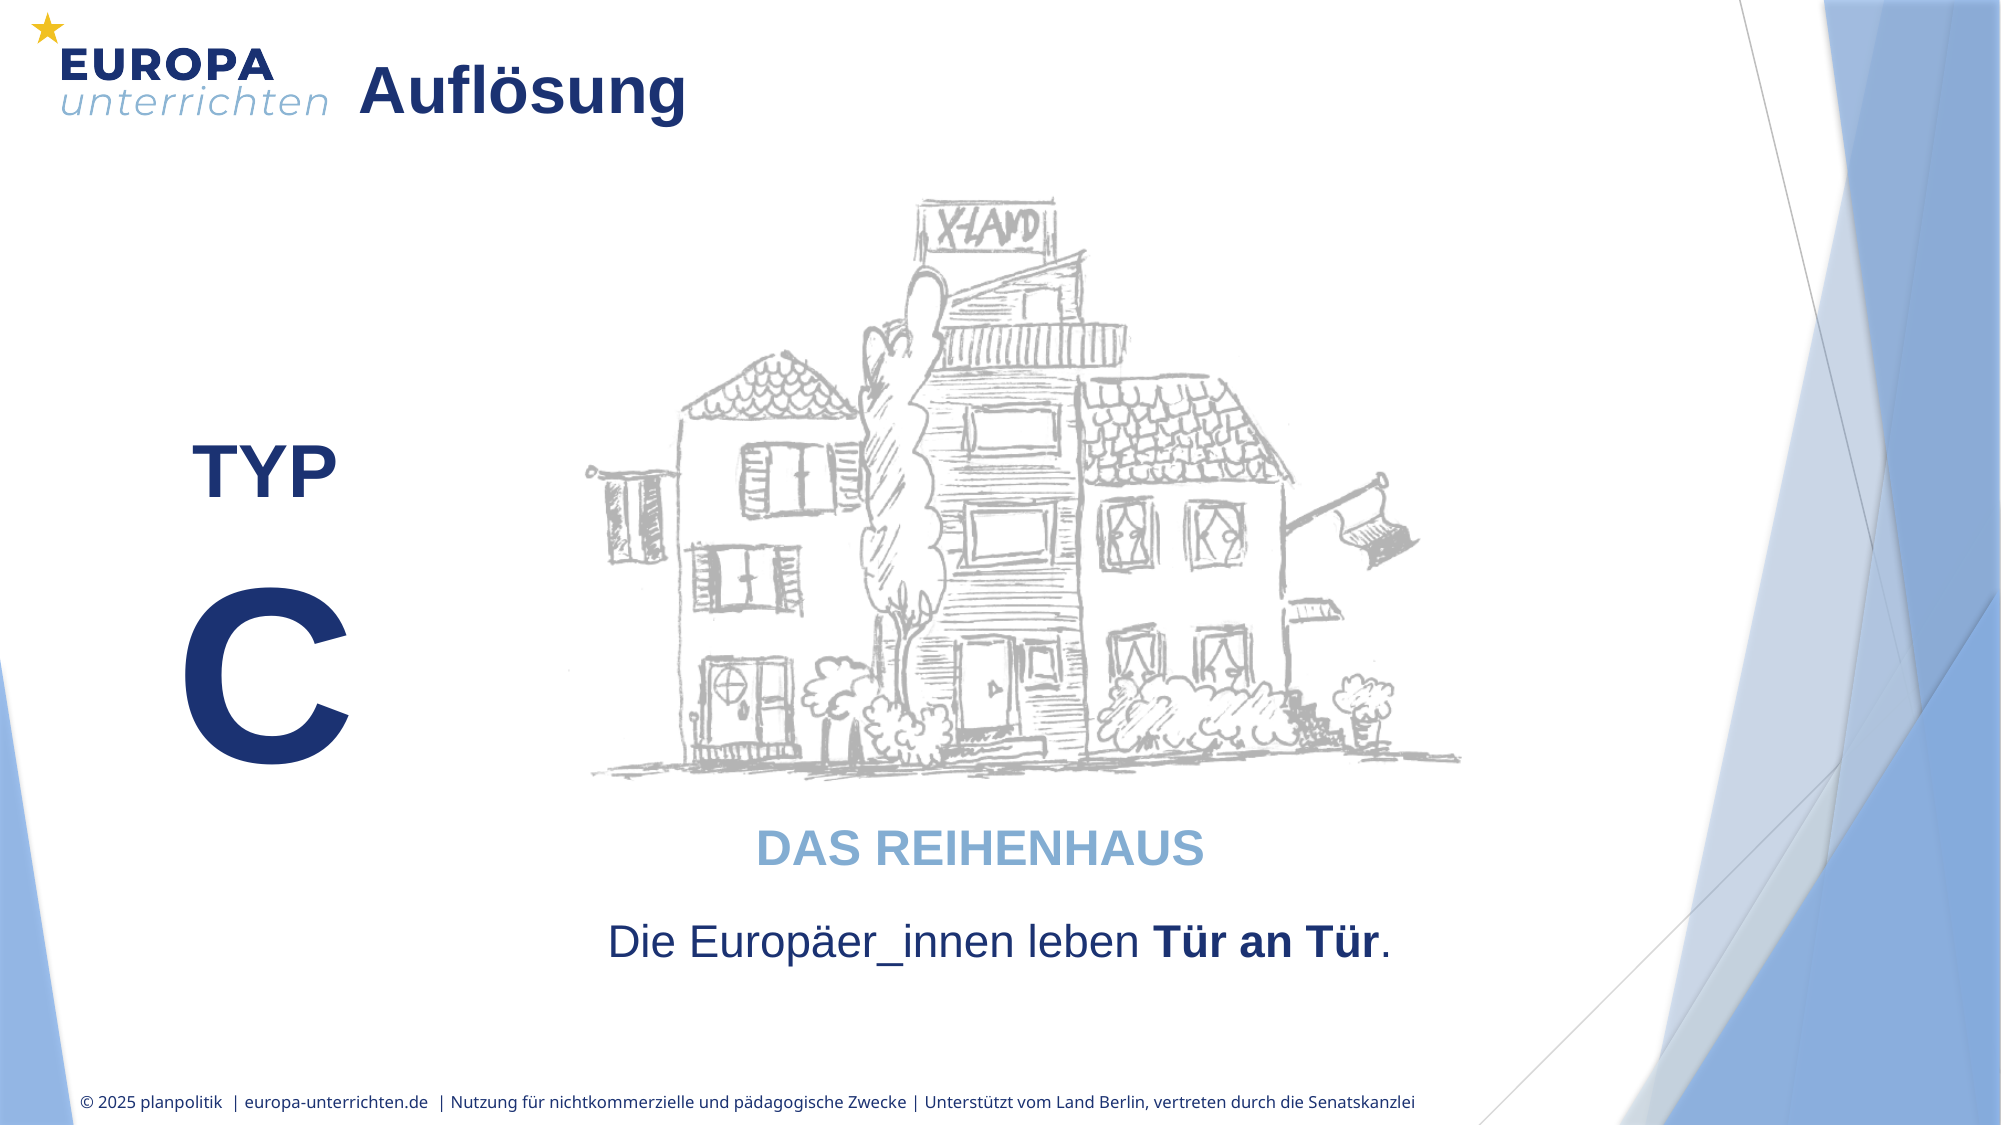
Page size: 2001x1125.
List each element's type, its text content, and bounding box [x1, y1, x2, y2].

text_box Die Europäer_innen leben Tür an Tür. [392, 845, 1608, 1033]
list Auflösung [343, 38, 1711, 147]
picture [0, 0, 358, 157]
text_box TYPC [147, 415, 384, 821]
text_box DAS REIHENHAUS [608, 811, 1353, 845]
picture [564, 156, 1475, 802]
